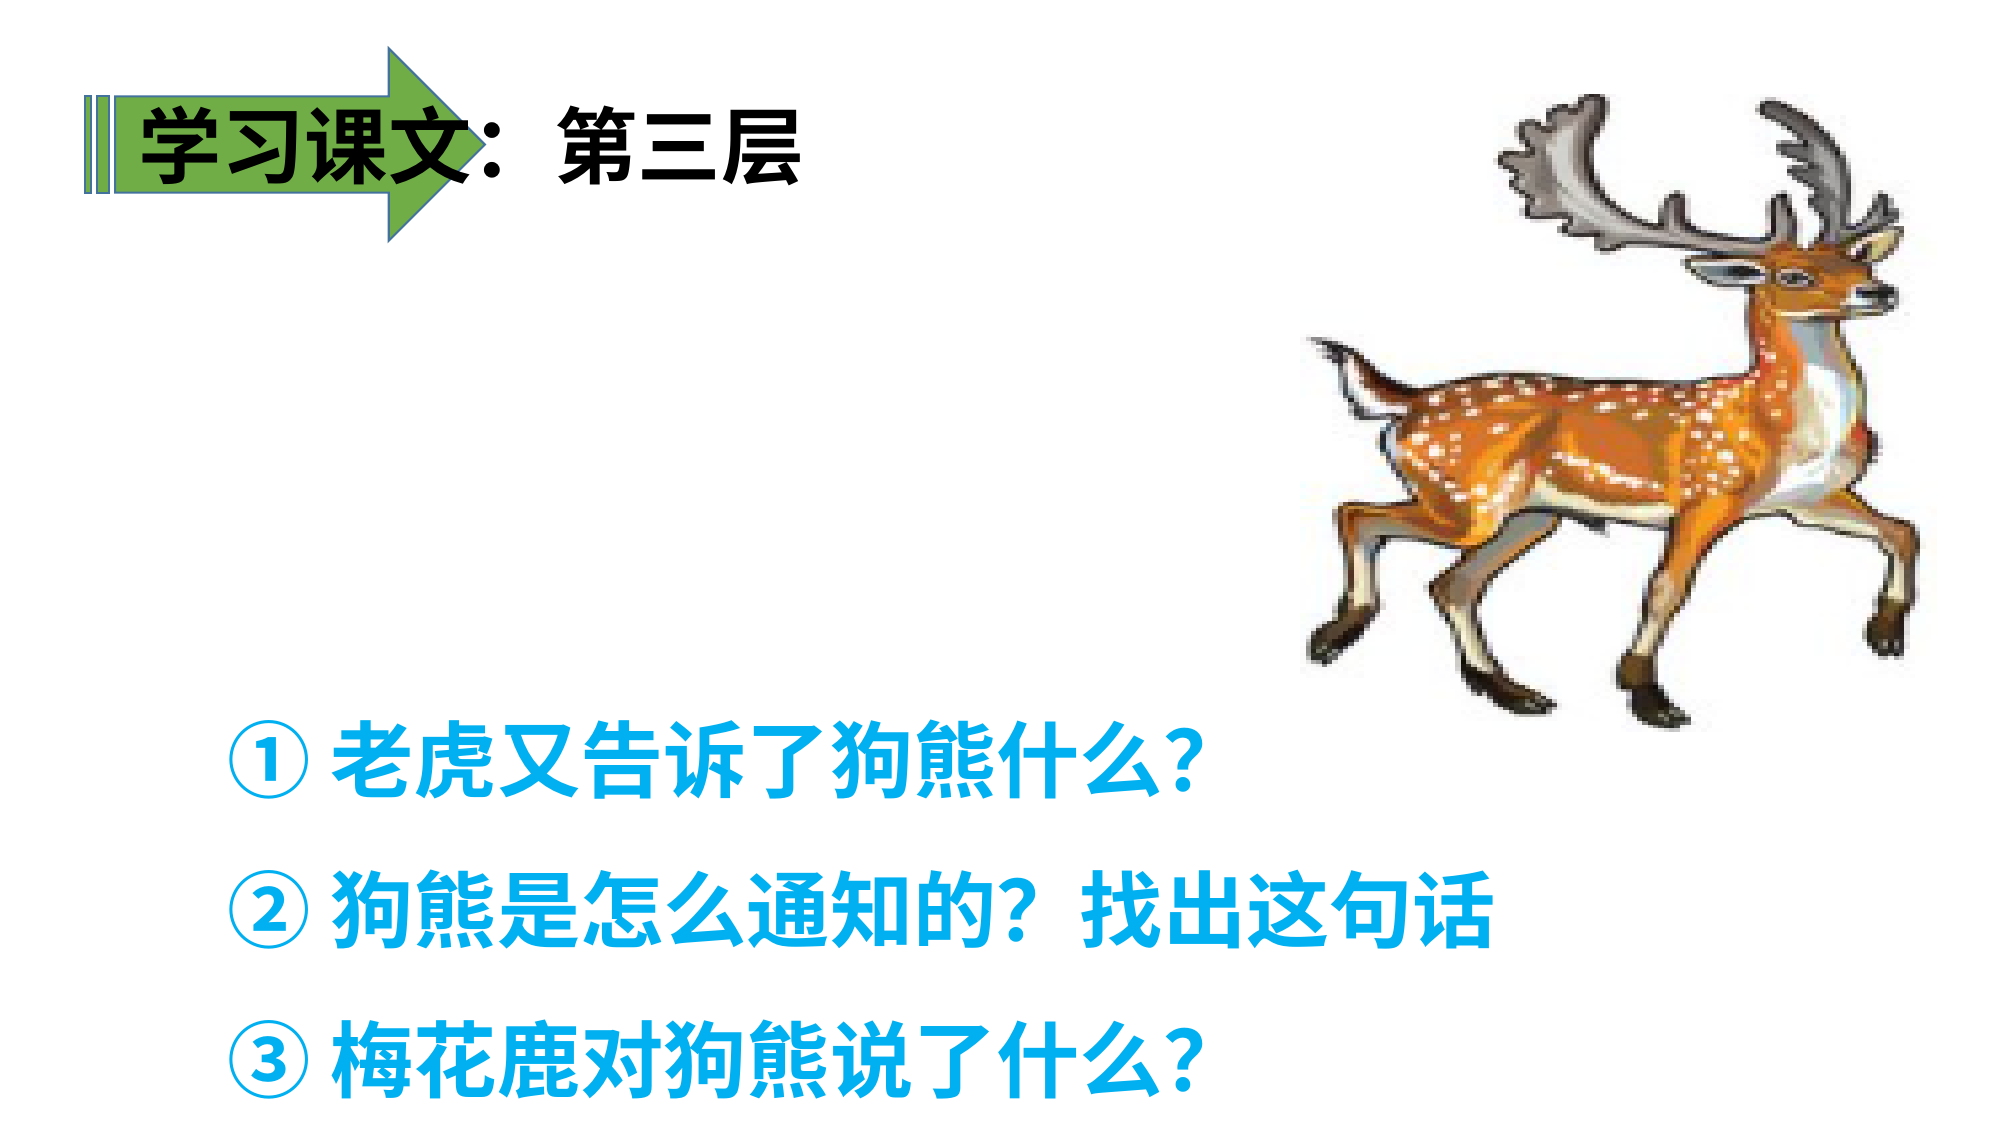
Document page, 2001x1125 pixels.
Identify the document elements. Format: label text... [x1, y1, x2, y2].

picture [1290, 87, 1937, 743]
text_box [96, 95, 110, 194]
text_box 学习课文：第三层 [123, 87, 1290, 202]
text_box [114, 95, 123, 194]
text_box [387, 45, 429, 87]
text_box [84, 95, 92, 194]
text_box ①老虎又告诉了狗熊什么？ ②狗熊是怎么通知的？找出这句话 ③梅花鹿对狗熊说了什么？ [212, 651, 1788, 1116]
text_box [387, 202, 429, 244]
